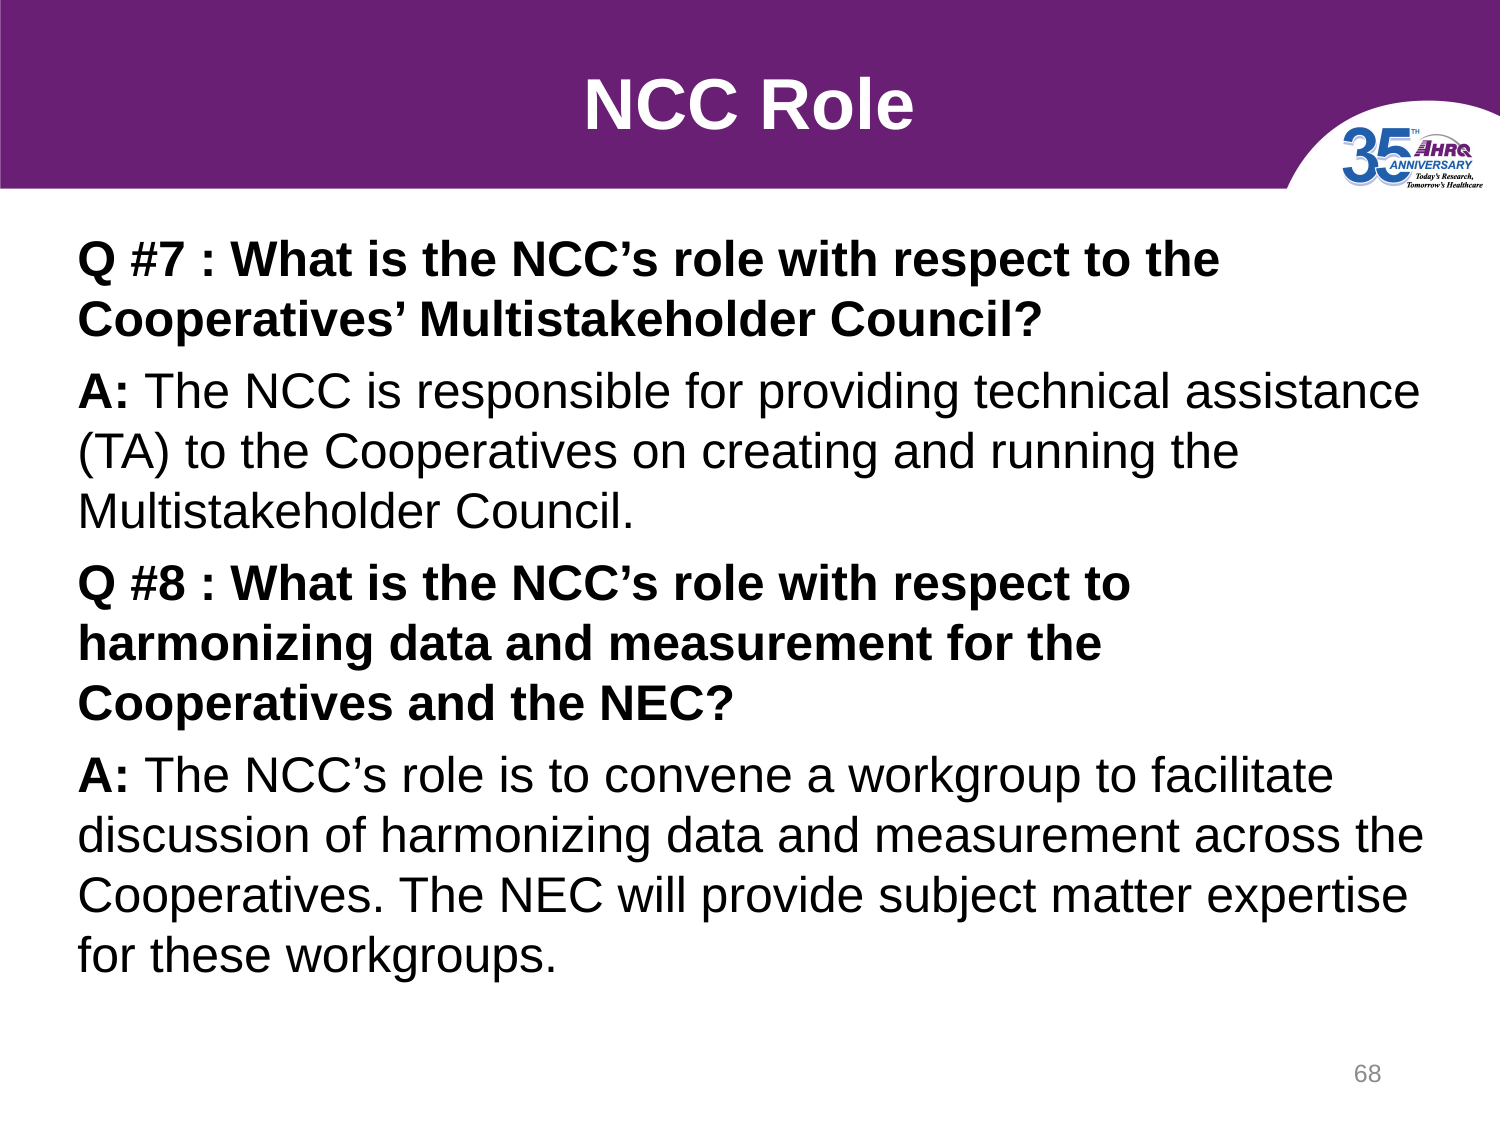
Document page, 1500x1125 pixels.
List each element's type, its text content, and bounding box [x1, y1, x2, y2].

title NCC Role [206, 50, 1294, 152]
list Q #7 : What is the NCC’s role with respect to the Cooperatives’ Multistakeholder Council? A: The NCC is responsible for providing technical assistance (TA) to the Cooperatives on creating and running the Multistakeholder Council. Q #8 : What is the NCC’s role with respect to harmonizing data and measurement for the Cooperatives and the NEC? A: The NCC’s role is to convene a workgroup to facilitate discussion of harmonizing data and measurement across the Cooperatives. The NEC will provide subject matter expertise for these workgroups. [62, 219, 1445, 1059]
picture [0, 0, 1500, 1125]
slide_number 68 [1059, 1042, 1397, 1103]
